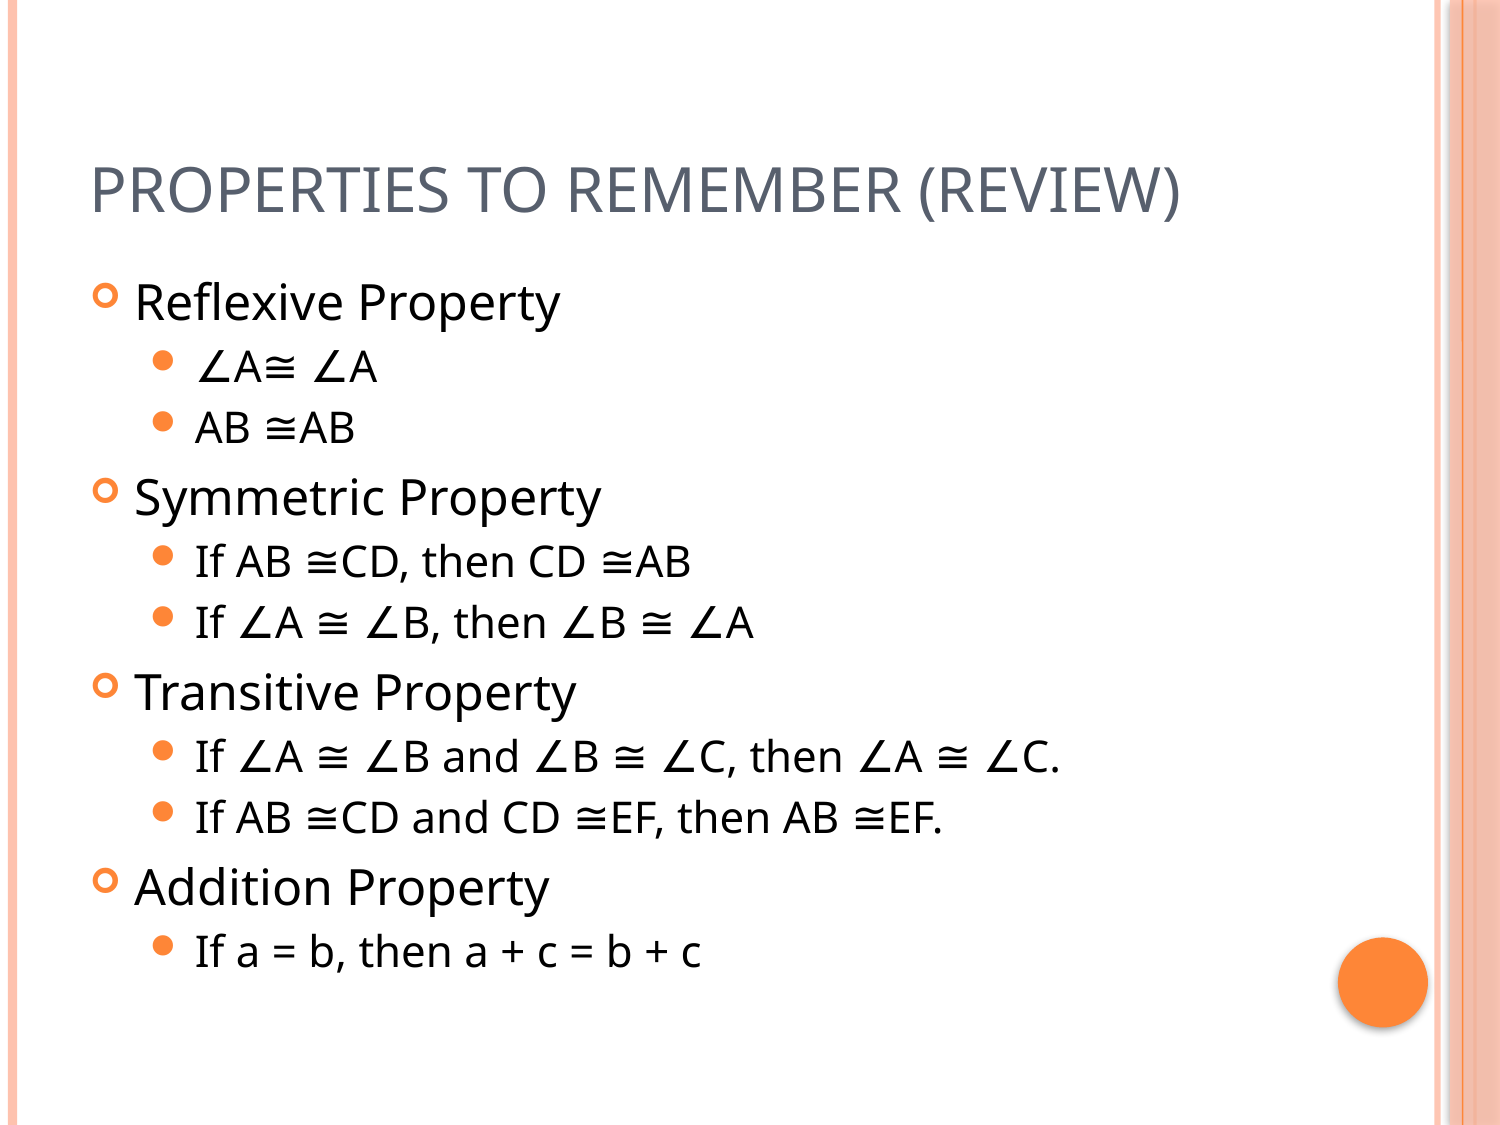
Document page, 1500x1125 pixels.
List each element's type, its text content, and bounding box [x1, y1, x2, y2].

list Reflexive Property ∠A≅ ∠A AB ≅AB Symmetric Property If AB ≅CD, then CD ≅AB If ∠A ≅ ∠B, then ∠B ≅ ∠A Transitive Property If ∠A ≅ ∠B and ∠B ≅ ∠C, then ∠A ≅ ∠C. If AB ≅CD and CD ≅EF, then AB ≅EF. Addition Property If a = b, then a + c = b + c [75, 262, 1300, 1062]
title Properties to remember (Review) [75, 45, 1300, 233]
